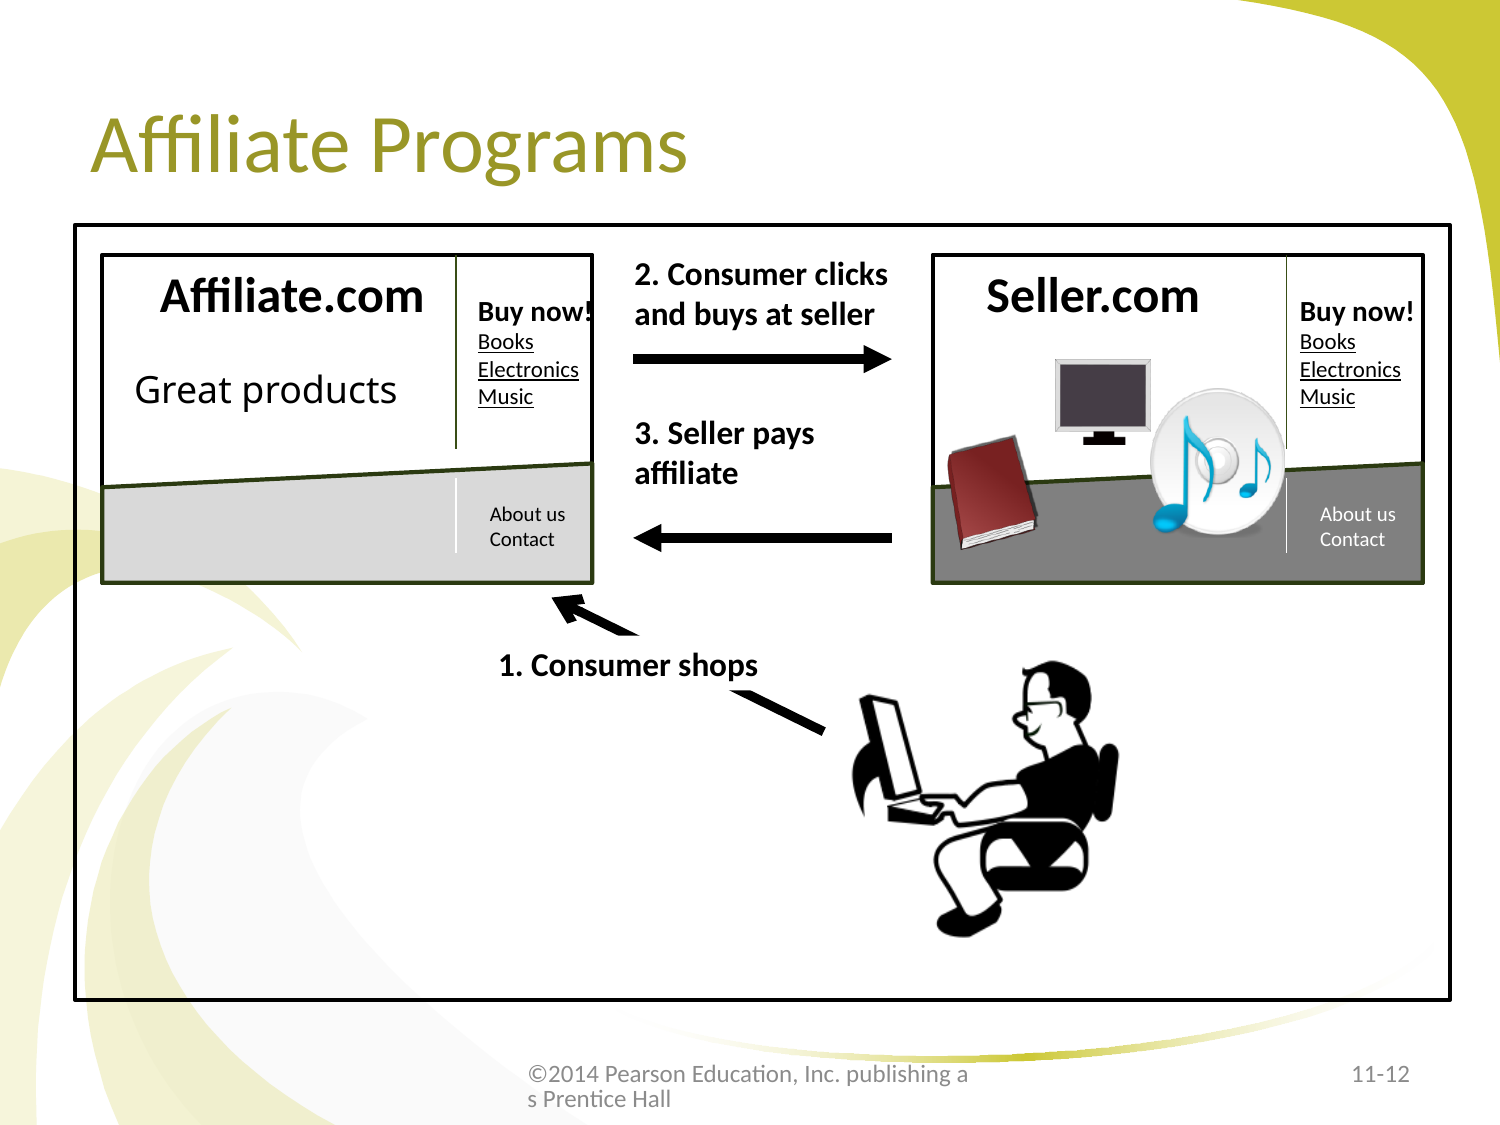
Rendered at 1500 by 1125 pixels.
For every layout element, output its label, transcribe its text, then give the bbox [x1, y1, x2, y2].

slide_number 11-12 [1074, 1042, 1425, 1103]
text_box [74, 224, 1451, 1001]
title Affiliate Programs [75, 45, 1425, 223]
footer ©2014 Pearson Education, Inc. publishing as Prentice Hall [512, 1042, 988, 1103]
